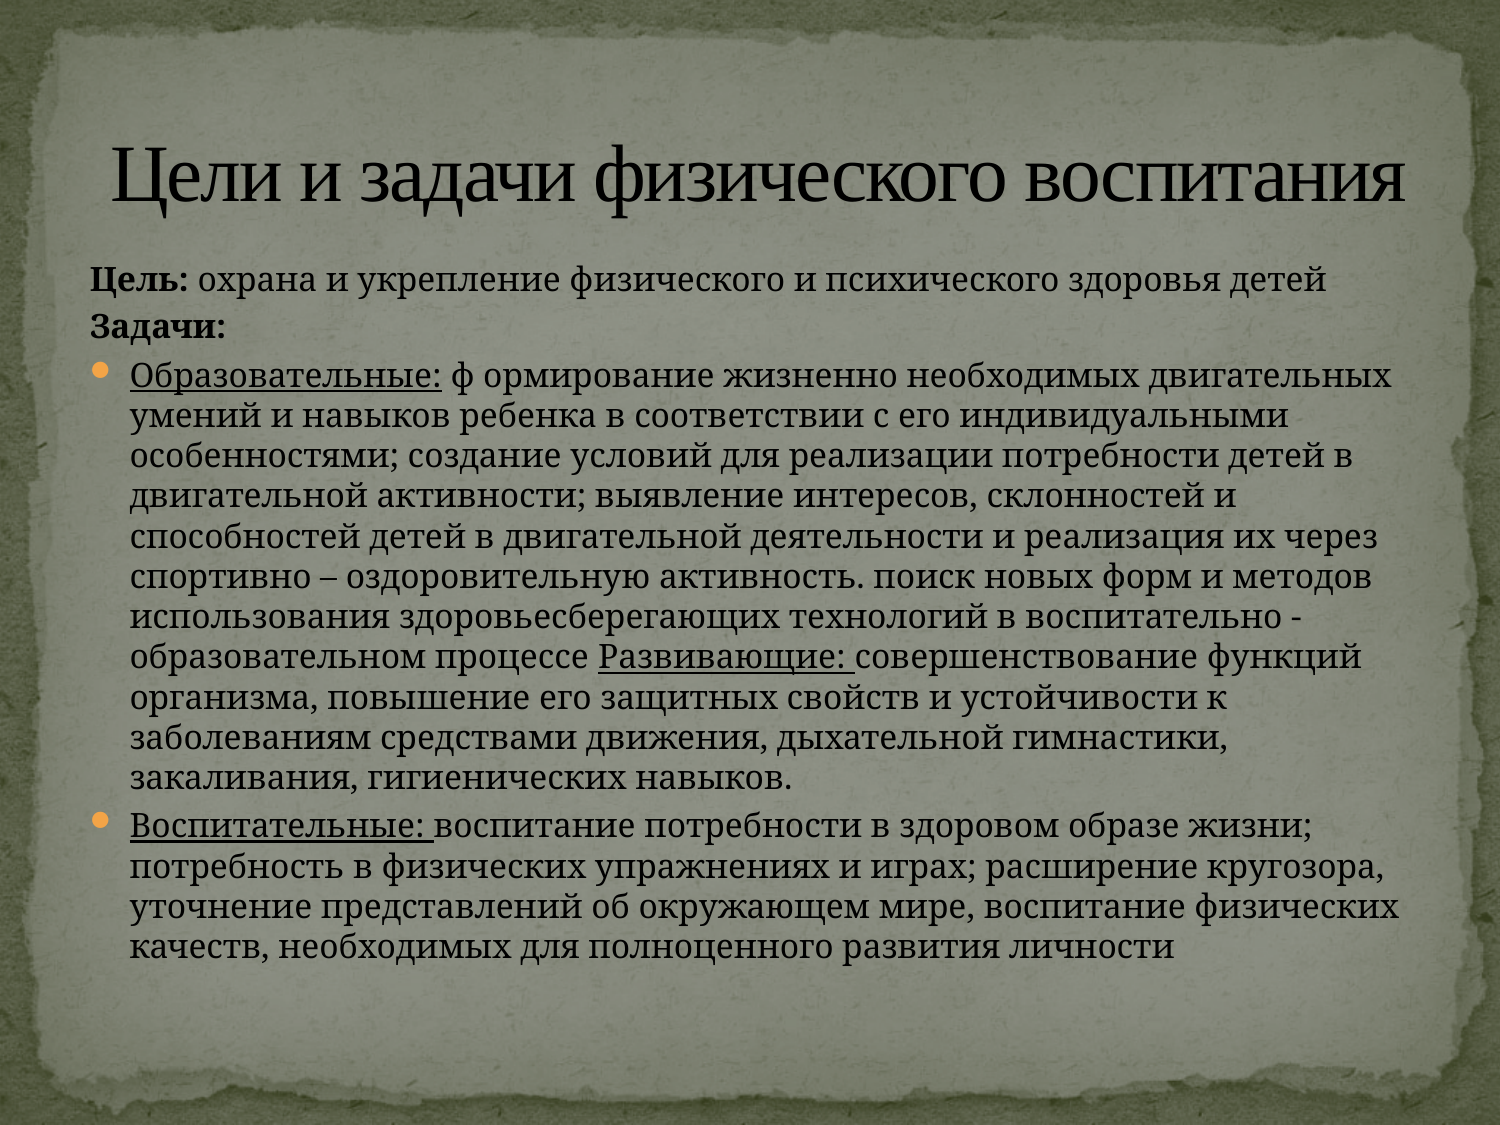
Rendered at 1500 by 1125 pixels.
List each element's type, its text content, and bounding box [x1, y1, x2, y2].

list Цель: охрана и укрепление физического и психического здоровья детей Задачи: Образовательные: ф ормирование жизненно необходимых двигательных умений и навыков ребенка в соответствии с его индивидуальными особенностями; создание условий для реализации потребности детей в двигательной активности; выявление интересов, склонностей и способностей детей в двигательной деятельности и реализация их через спортивно – оздоровительную активность. поиск новых форм и методов использования здоровьесберегающих технологий в воспитательно -образовательном процессе Развивающие: совершенствование функций организма, повышение его защитных свойств и устойчивости к заболеваниям средствами движения, дыхательной гимнастики, закаливания, гигиенических навыков. Воспитательные: воспитание потребности в здоровом образе жизни; потребность в физических упражнениях и играх; расширение кругозора, уточнение представлений об окружающем мире, воспитание физических качеств, необходимых для полноценного развития личности [75, 249, 1425, 1000]
title Цели и задачи физического воспитания [74, 24, 1425, 225]
